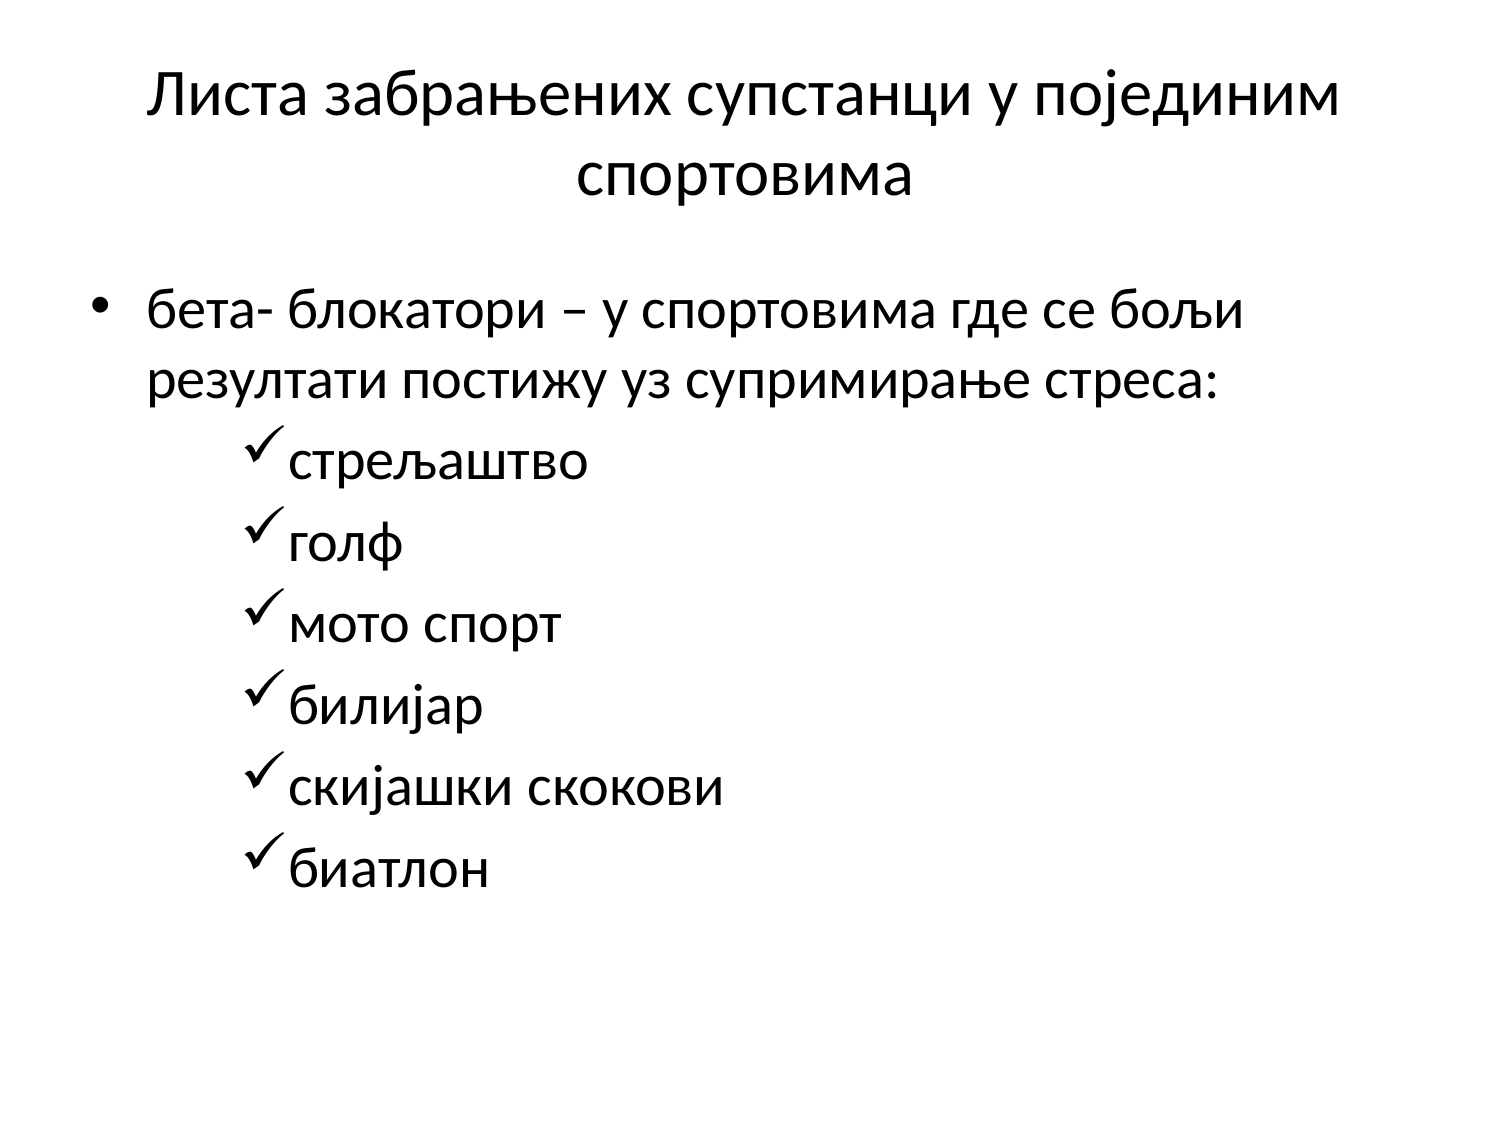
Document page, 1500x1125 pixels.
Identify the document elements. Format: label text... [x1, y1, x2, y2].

title Листа забрањених супстанци у појединим спортовима [70, 35, 1421, 223]
list бета- блокатори – у спортовима где се бољи резултати постижу уз супримирање стреса: стрељаштво голф мото спорт билијар скијашки скокови биатлон [75, 262, 1425, 1005]
